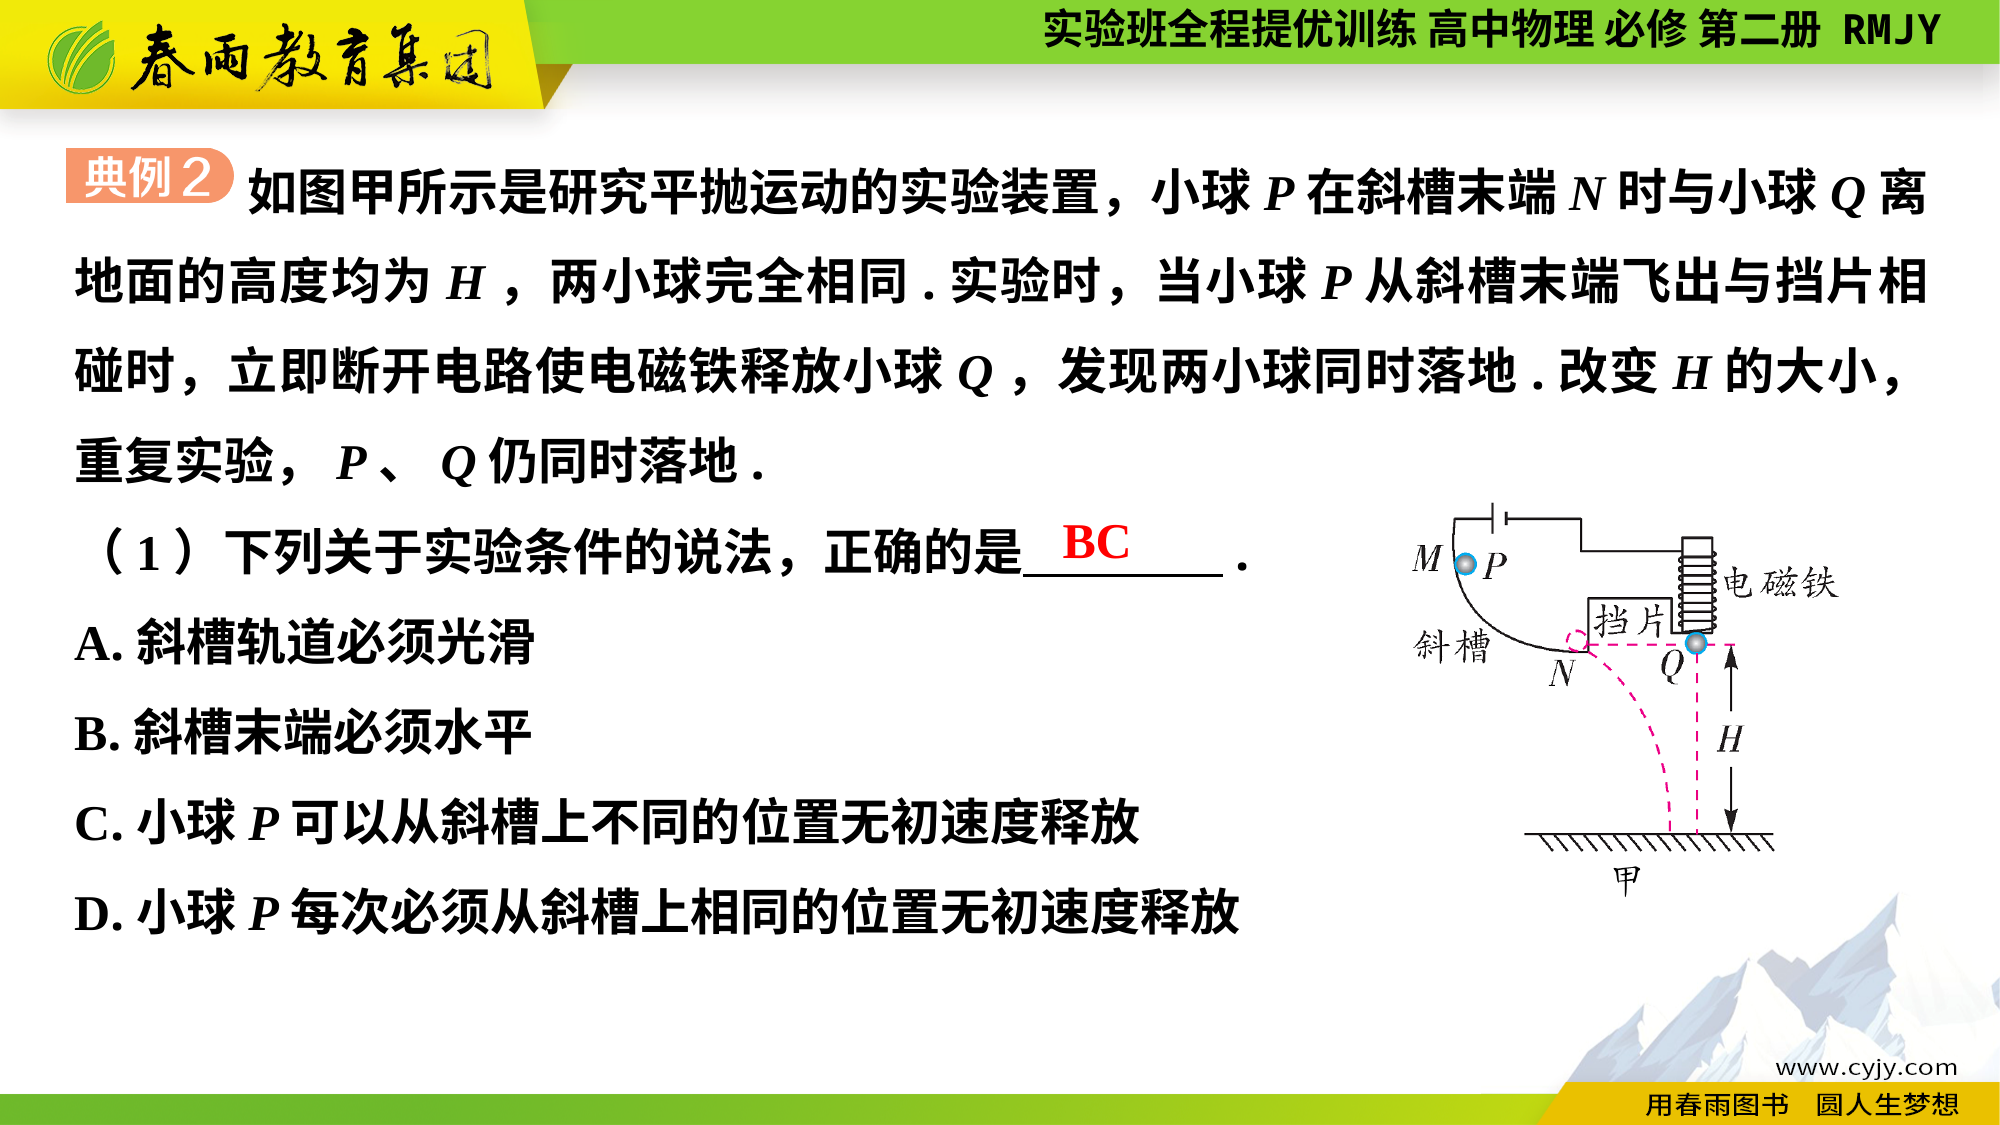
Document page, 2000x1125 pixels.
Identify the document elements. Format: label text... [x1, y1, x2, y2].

text_box BC [1047, 501, 1147, 576]
list 如图甲所示是研究平抛运动的实验装置，小球P在斜槽末端N时与小球Q离地面的高度均为H，两小球完全相同.实验时，当小球P从斜槽末端飞出与挡片相碰时，立即断开电路使电磁铁释放小球Q，发现两小球同时落地.改变H的大小，重复实验，P、Q仍同时落地. （1）下列关于实验条件的说法，正确的是 . A.斜槽轨道必须光滑 B.斜槽末端必须水平 C.小球P可以从斜槽上不同的位置无初速度释放 D.小球P每次必须从斜槽上相同的位置无初速度释放 [59, 122, 1944, 956]
picture [0, 0, 2000, 1125]
